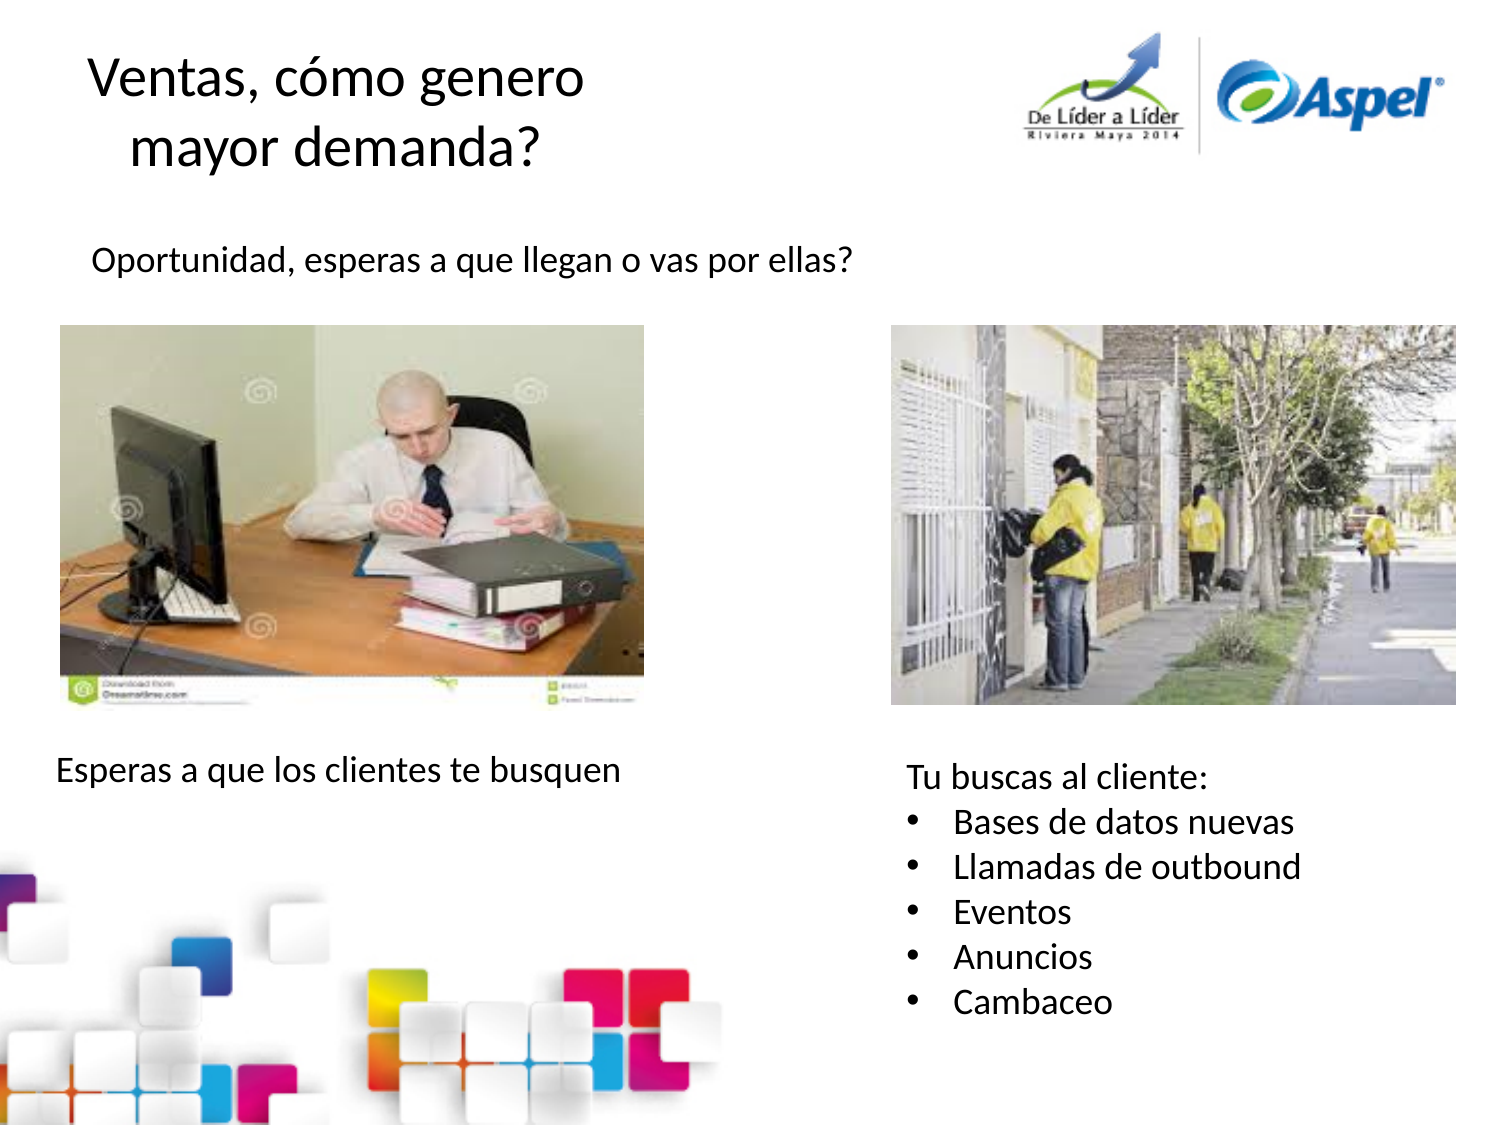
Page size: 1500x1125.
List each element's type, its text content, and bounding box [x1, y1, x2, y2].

title Ventas, cómo genero mayor demanda? [5, 42, 668, 174]
text_box Oportunidad, esperas a que llegan o vas por ellas? [76, 227, 1365, 287]
picture [0, 0, 1500, 1125]
text_box Esperas a que los clientes te busquen [40, 737, 638, 798]
text_box Tu buscas al cliente: Bases de datos nuevas Llamadas de outbound Eventos Anuncios Cambaceo [891, 745, 1500, 1030]
